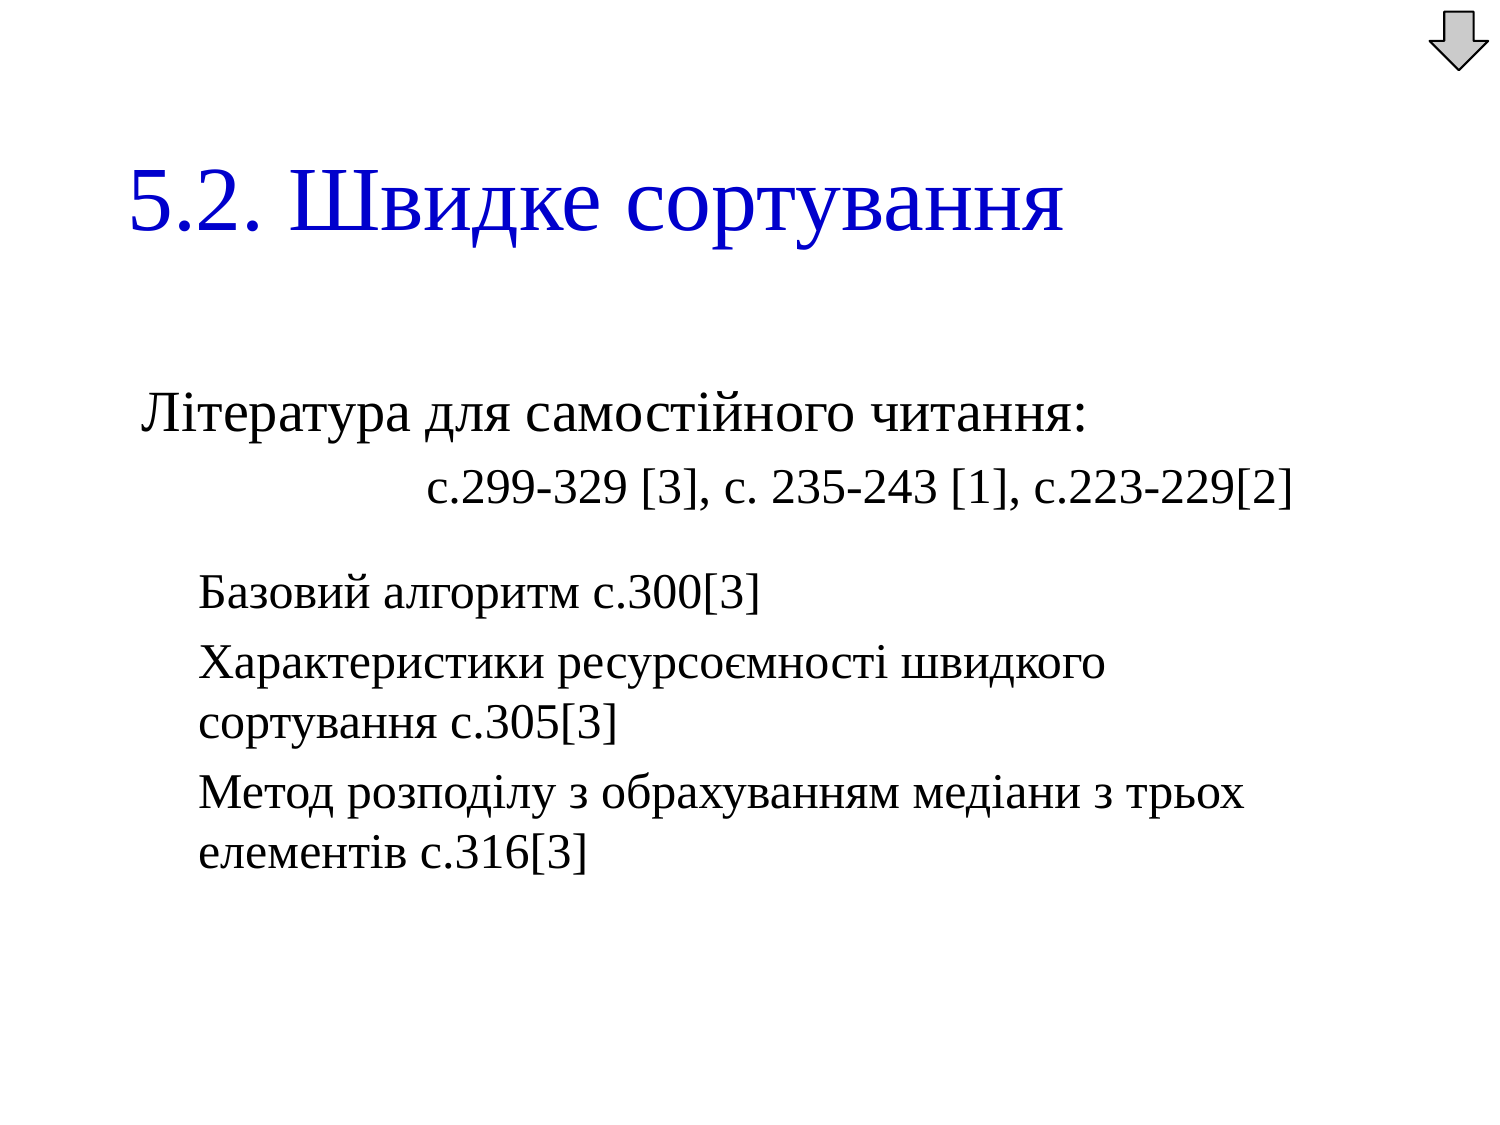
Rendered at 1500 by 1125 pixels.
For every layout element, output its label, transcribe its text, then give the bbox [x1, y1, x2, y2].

title 5.2. Швидке сортування [111, 99, 1500, 288]
list Література для самостійного читання: с.299-329 [3], с. 235-243 [1], с.223-229[2] Базовий алгоритм с.300[3] Характеристики ресурсоємності швидкого сортування с.305[3] Метод розподілу з обрахуванням медіани з трьох елементів с.316[3] [111, 373, 1388, 973]
text_box [1429, 11, 1489, 71]
